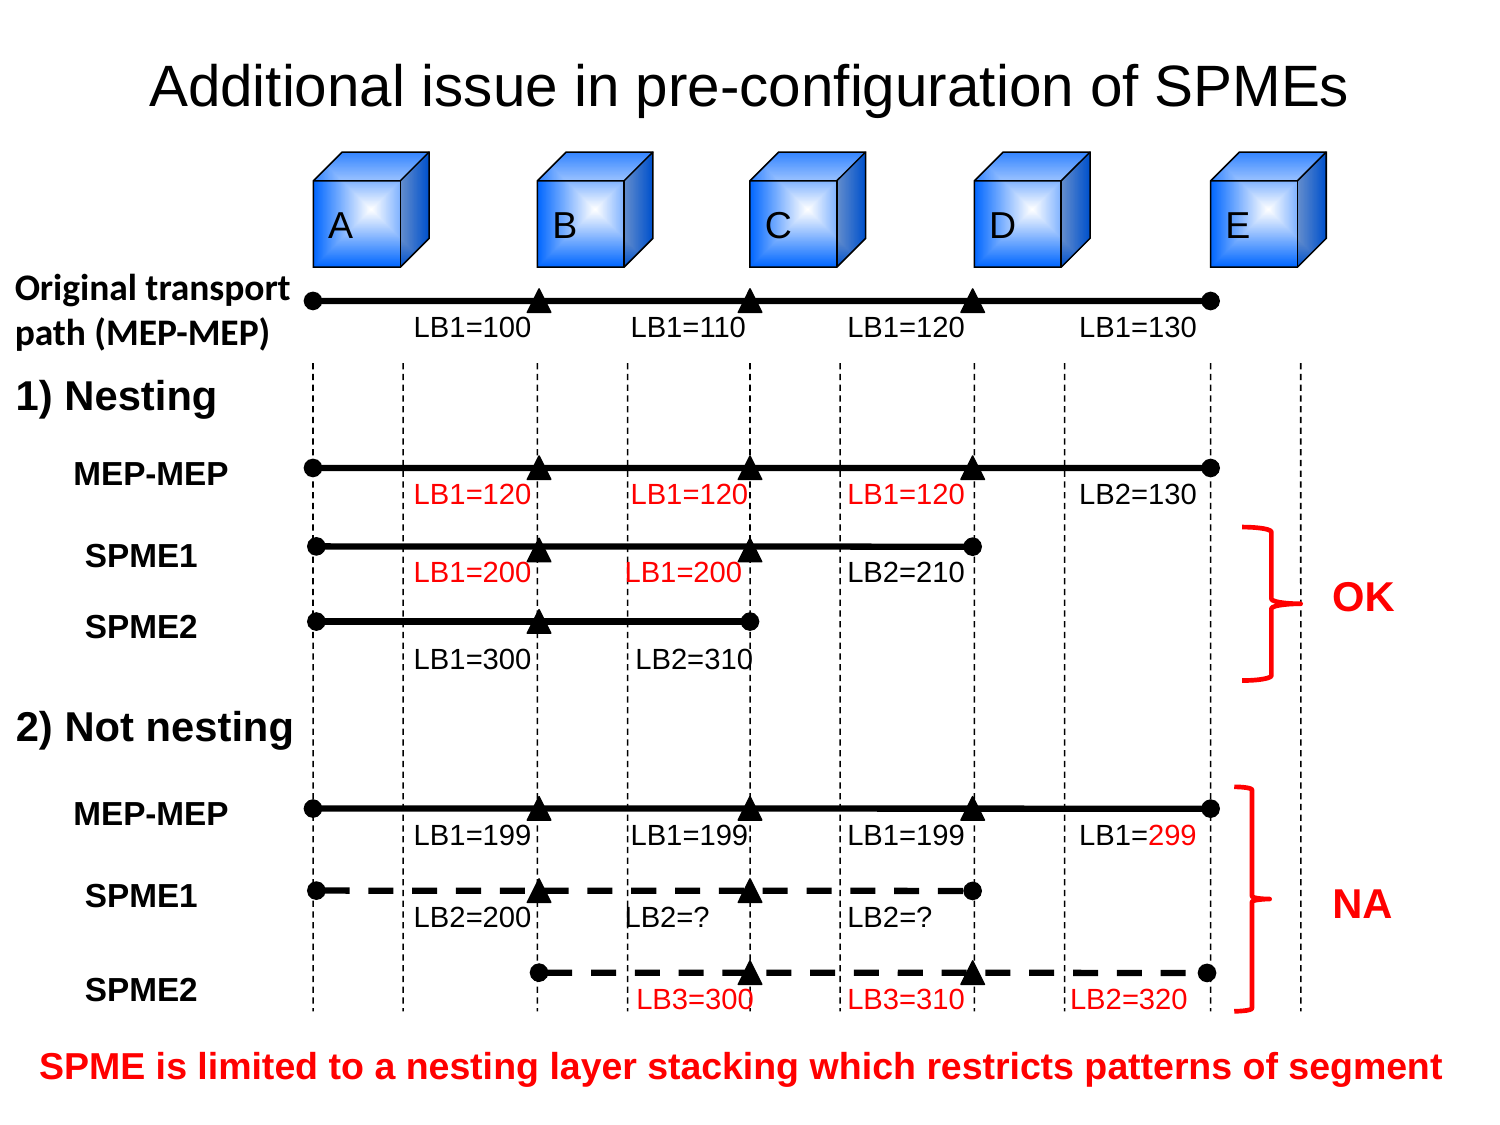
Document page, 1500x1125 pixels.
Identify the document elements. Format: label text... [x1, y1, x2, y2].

text_box MEP-MEP [58, 444, 258, 500]
text_box SPME2 [70, 960, 223, 1016]
text_box [980, 303, 985, 313]
text_box [744, 288, 756, 300]
text_box SPME is limited to a nesting layer stacking which restricts patterns of segment [24, 1034, 1459, 1095]
text_box [527, 288, 551, 313]
text_box LB1=130 [1064, 300, 1212, 351]
text_box D [974, 152, 1091, 268]
text_box [967, 288, 979, 300]
text_box E [1210, 152, 1327, 268]
text_box C [749, 152, 866, 268]
text_box SPME1 [70, 867, 223, 922]
text_box SPME2 [70, 597, 223, 653]
text_box NA [1317, 869, 1408, 935]
text_box [308, 294, 398, 308]
text_box B [537, 152, 653, 268]
text_box A [313, 152, 430, 268]
text_box LB1=120 [832, 300, 980, 351]
text_box Original transport path (MEP-MEP) [0, 255, 308, 361]
text_box [1204, 294, 1217, 307]
text_box OK [1317, 562, 1410, 628]
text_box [312, 362, 1301, 1012]
text_box MEP-MEP [58, 785, 258, 840]
text_box SPME1 [70, 526, 223, 582]
text_box LB1=100 [398, 300, 547, 351]
title Additional issue in pre-configuration of SPMEs [74, 30, 1426, 136]
text_box LB1=110 [615, 300, 762, 351]
text_box 1) Nesting [0, 361, 233, 427]
text_box 2) Not nesting [1, 692, 307, 758]
